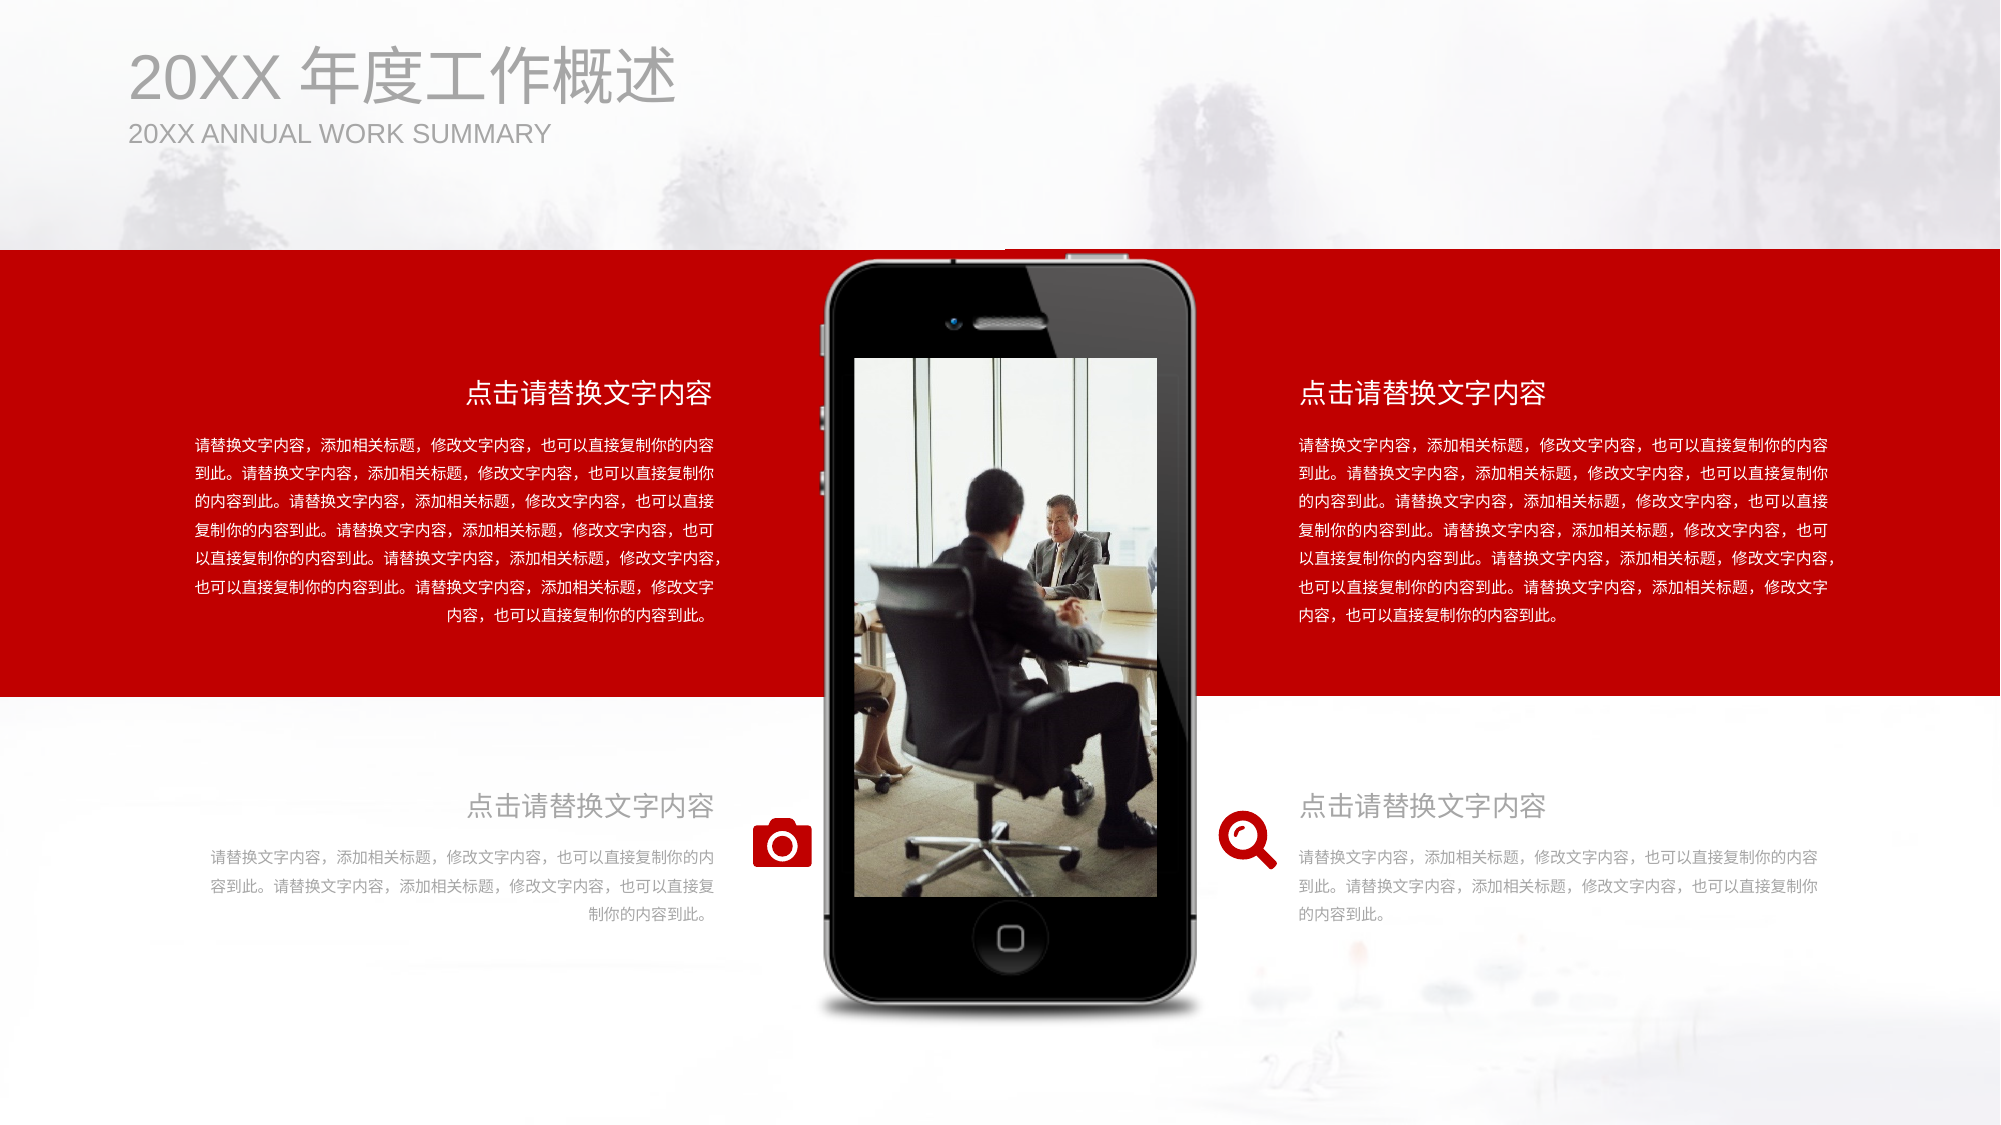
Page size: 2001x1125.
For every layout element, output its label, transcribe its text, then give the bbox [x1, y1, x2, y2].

text_box 20XX年度工作概述 [128, 36, 743, 113]
text_box 请替换文字内容，添加相关标题，修改文字内容，也可以直接复制你的内容到此。请替换文字内容，添加相关标题，修改文字内容，也可以直接复制你的内容到此。 [208, 838, 715, 924]
text_box 点击请替换文字内容 [465, 375, 713, 410]
text_box 点击请替换文字内容 [1299, 375, 1548, 410]
text_box 请替换文字内容，添加相关标题，修改文字内容，也可以直接复制你的内容到此。请替换文字内容，添加相关标题，修改文字内容，也可以直接复制你的内容到此。 [1298, 838, 1829, 924]
text_box [0, 249, 805, 697]
text_box 请替换文字内容，添加相关标题，修改文字内容，也可以直接复制你的内容到此。请替换文字内容，添加相关标题，修改文字内容，也可以直接复制你的内容到此。请替换文字内容，添加相关标题，修改文字内容，也可以直接复制你的内容到此。请替换文字内容，添加相关标题，修改文字内容，也可以直接复制你的内容到此。请替换文字内容，添加相关标题，修改文字内容，也可以直接复制你的内容到此。请替换文字内容，添加相关标题，修改文字内容，也可以直接复制你的内容到此。 [182, 425, 715, 625]
text_box 点击请替换文字内容 [441, 788, 715, 822]
text_box 20XX ANNUAL WORK SUMMARY [128, 115, 565, 149]
text_box 点击请替换文字内容 [1299, 788, 1548, 822]
text_box [1218, 810, 1277, 870]
text_box [1215, 248, 2000, 696]
text_box [805, 190, 1215, 1058]
text_box [753, 818, 812, 867]
text_box [853, 358, 1158, 897]
text_box 请替换文字内容，添加相关标题，修改文字内容，也可以直接复制你的内容到此。请替换文字内容，添加相关标题，修改文字内容，也可以直接复制你的内容到此。请替换文字内容，添加相关标题，修改文字内容，也可以直接复制你的内容到此。请替换文字内容，添加相关标题，修改文字内容，也可以直接复制你的内容到此。请替换文字内容，添加相关标题，修改文字内容，也可以直接复制你的内容到此。请替换文字内容，添加相关标题，修改文字内容，也可以直接复制你的内容到此。 [1298, 425, 1829, 625]
